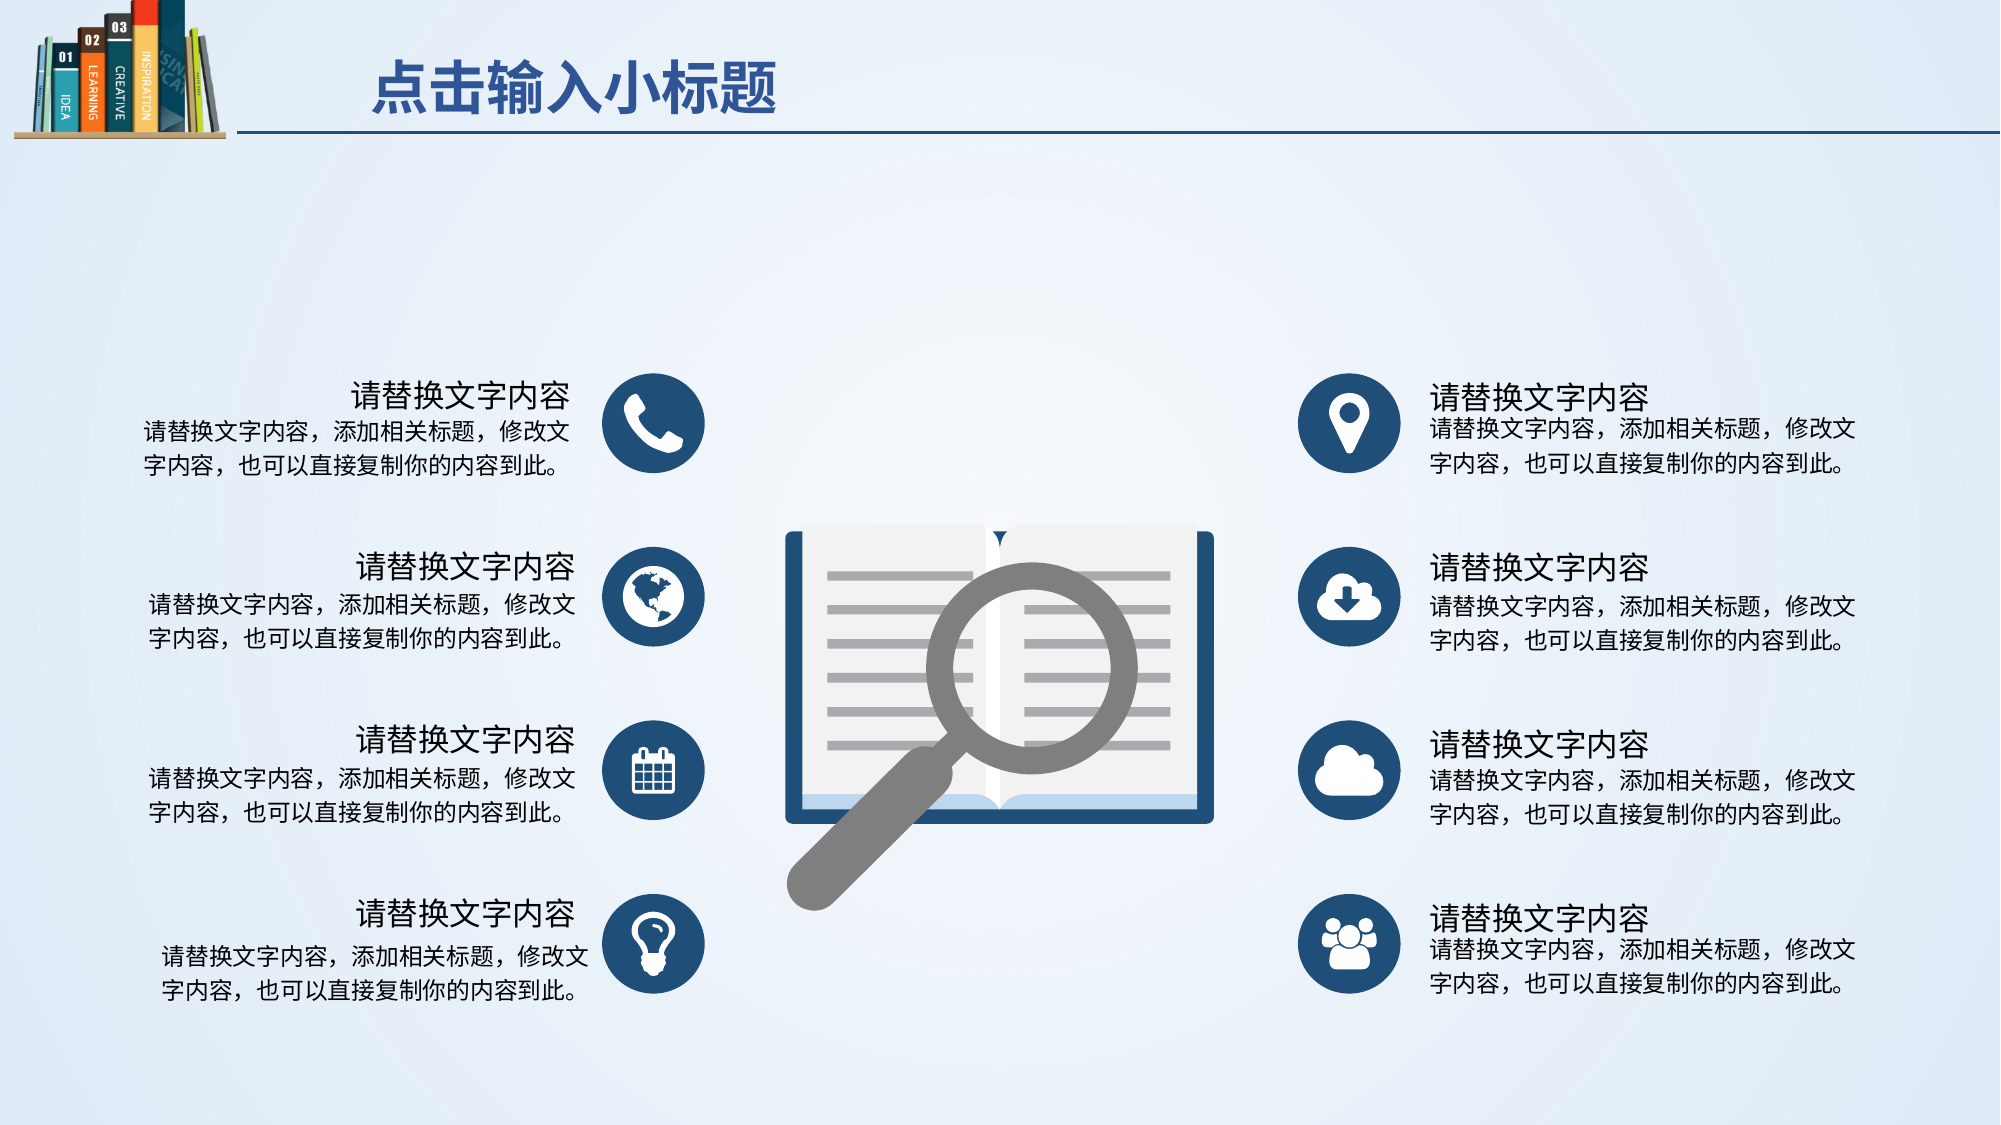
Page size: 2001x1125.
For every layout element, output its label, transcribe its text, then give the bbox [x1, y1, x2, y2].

picture [169, 59, 175, 67]
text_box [1297, 893, 1401, 994]
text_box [128, 539, 576, 651]
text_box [1429, 717, 1863, 826]
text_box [1297, 720, 1401, 821]
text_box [602, 546, 705, 647]
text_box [122, 367, 571, 478]
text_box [602, 720, 705, 821]
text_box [1429, 539, 1863, 653]
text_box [784, 523, 1214, 913]
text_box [128, 712, 576, 825]
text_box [1429, 891, 1863, 996]
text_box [1429, 370, 1863, 475]
text_box 请替换文字内容，添加相关标题，修改文字内容，也可以直接复制你的内容到此。 [141, 936, 589, 1005]
text_box 点击输入小标题 [355, 43, 812, 129]
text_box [1297, 373, 1401, 474]
picture [14, 0, 226, 139]
text_box 请替换文字内容 [128, 886, 576, 932]
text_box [602, 373, 705, 474]
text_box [1297, 546, 1401, 647]
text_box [602, 893, 705, 994]
